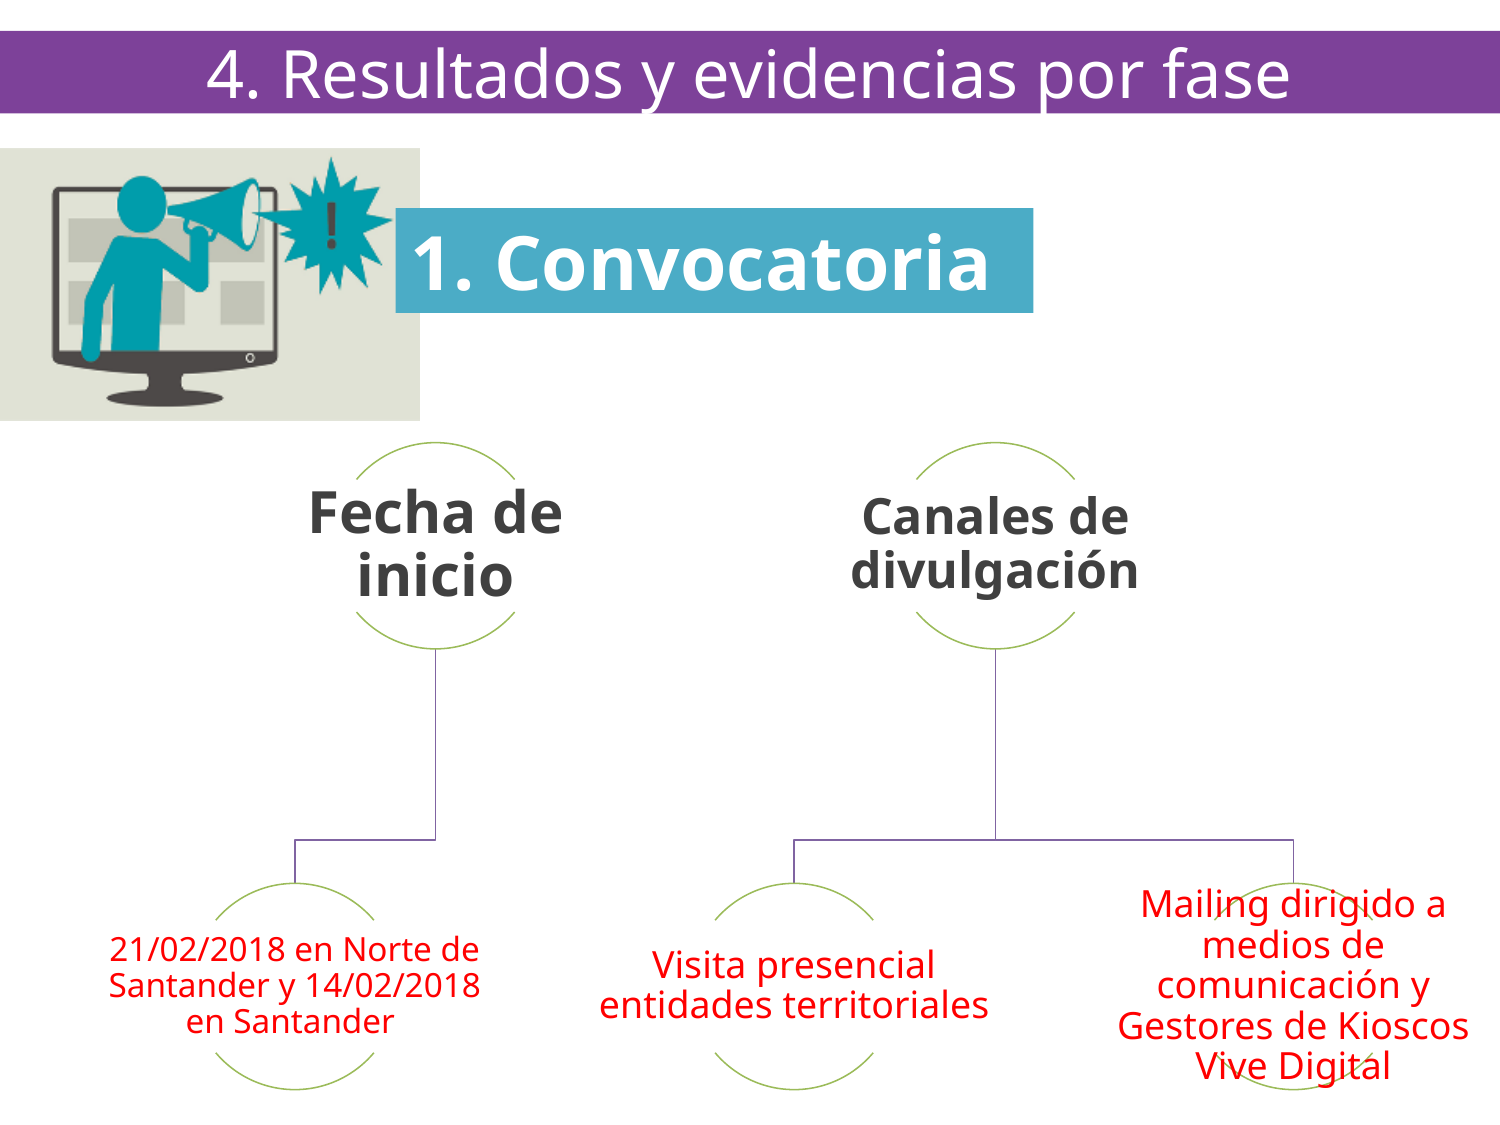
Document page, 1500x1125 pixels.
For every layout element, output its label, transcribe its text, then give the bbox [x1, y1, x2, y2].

text_box 1. Convocatoria [424, 208, 1034, 313]
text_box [88, 479, 1500, 1125]
text_box 4. Resultados y evidencias por fase [0, 29, 1500, 116]
picture [0, 148, 420, 421]
